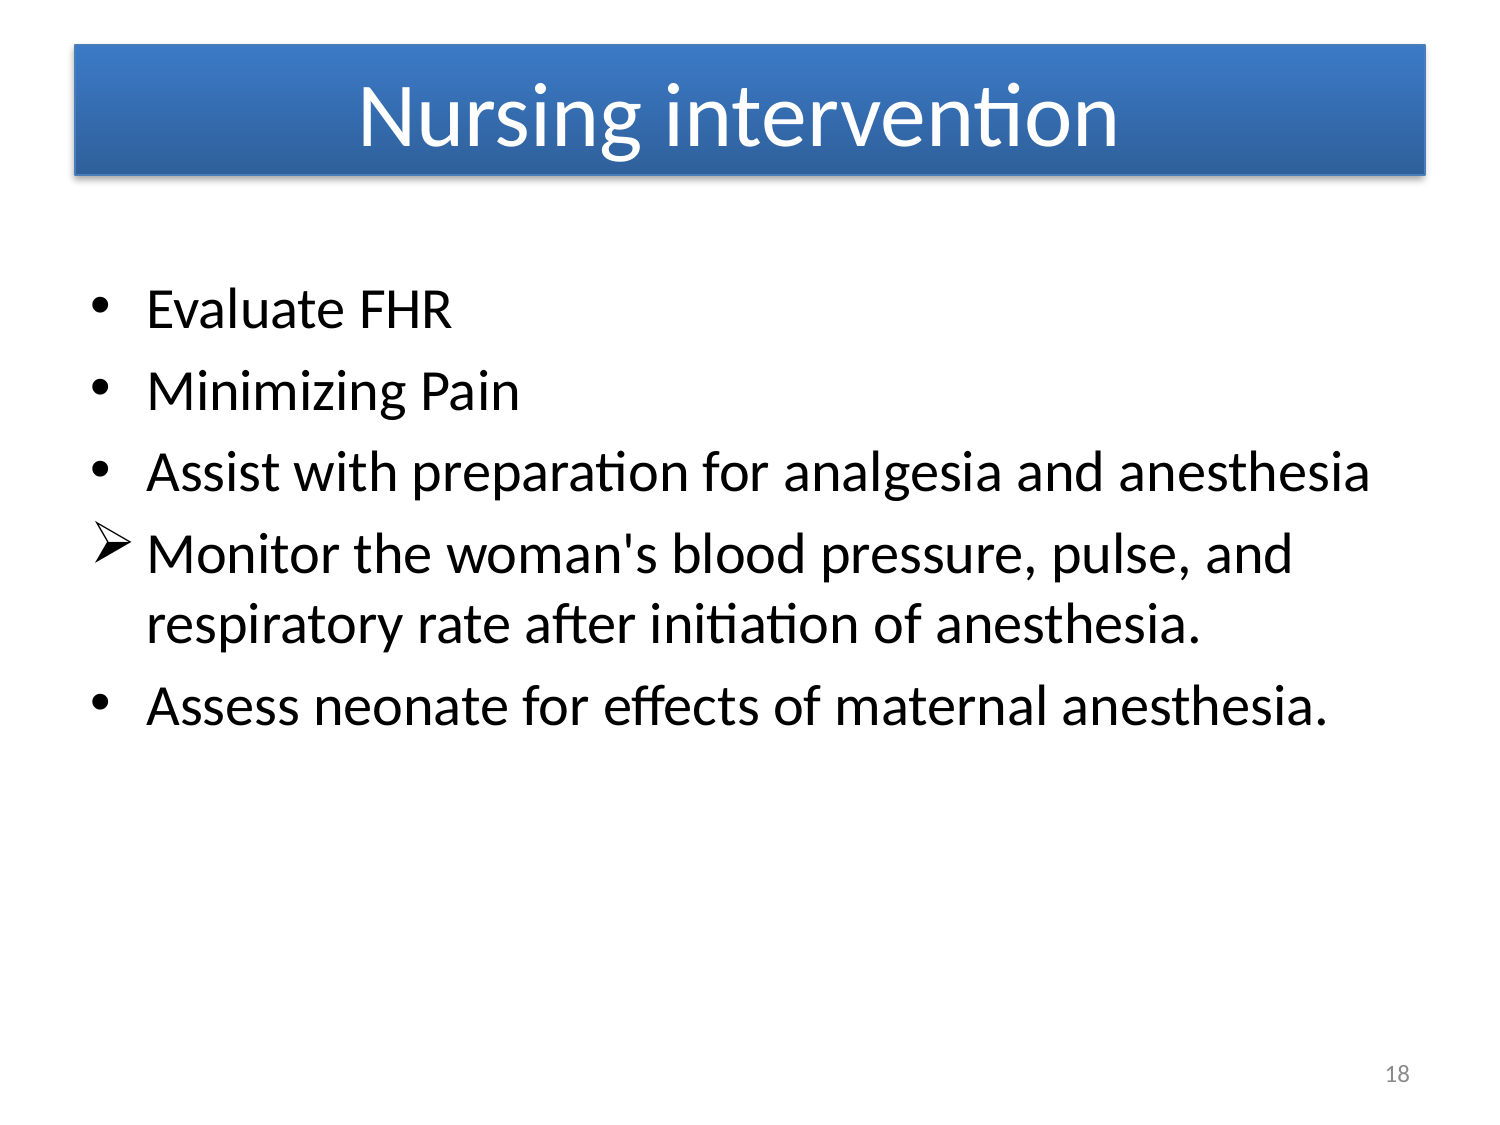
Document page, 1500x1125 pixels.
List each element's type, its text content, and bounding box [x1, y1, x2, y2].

title Nursing intervention [74, 44, 1426, 176]
list Evaluate FHR Minimizing Pain Assist with preparation for analgesia and anesthesia Monitor the woman's blood pressure, pulse, and respiratory rate after initiation of anesthesia. Assess neonate for effects of maternal anesthesia. [75, 262, 1463, 1005]
slide_number 18 [1074, 1042, 1425, 1103]
